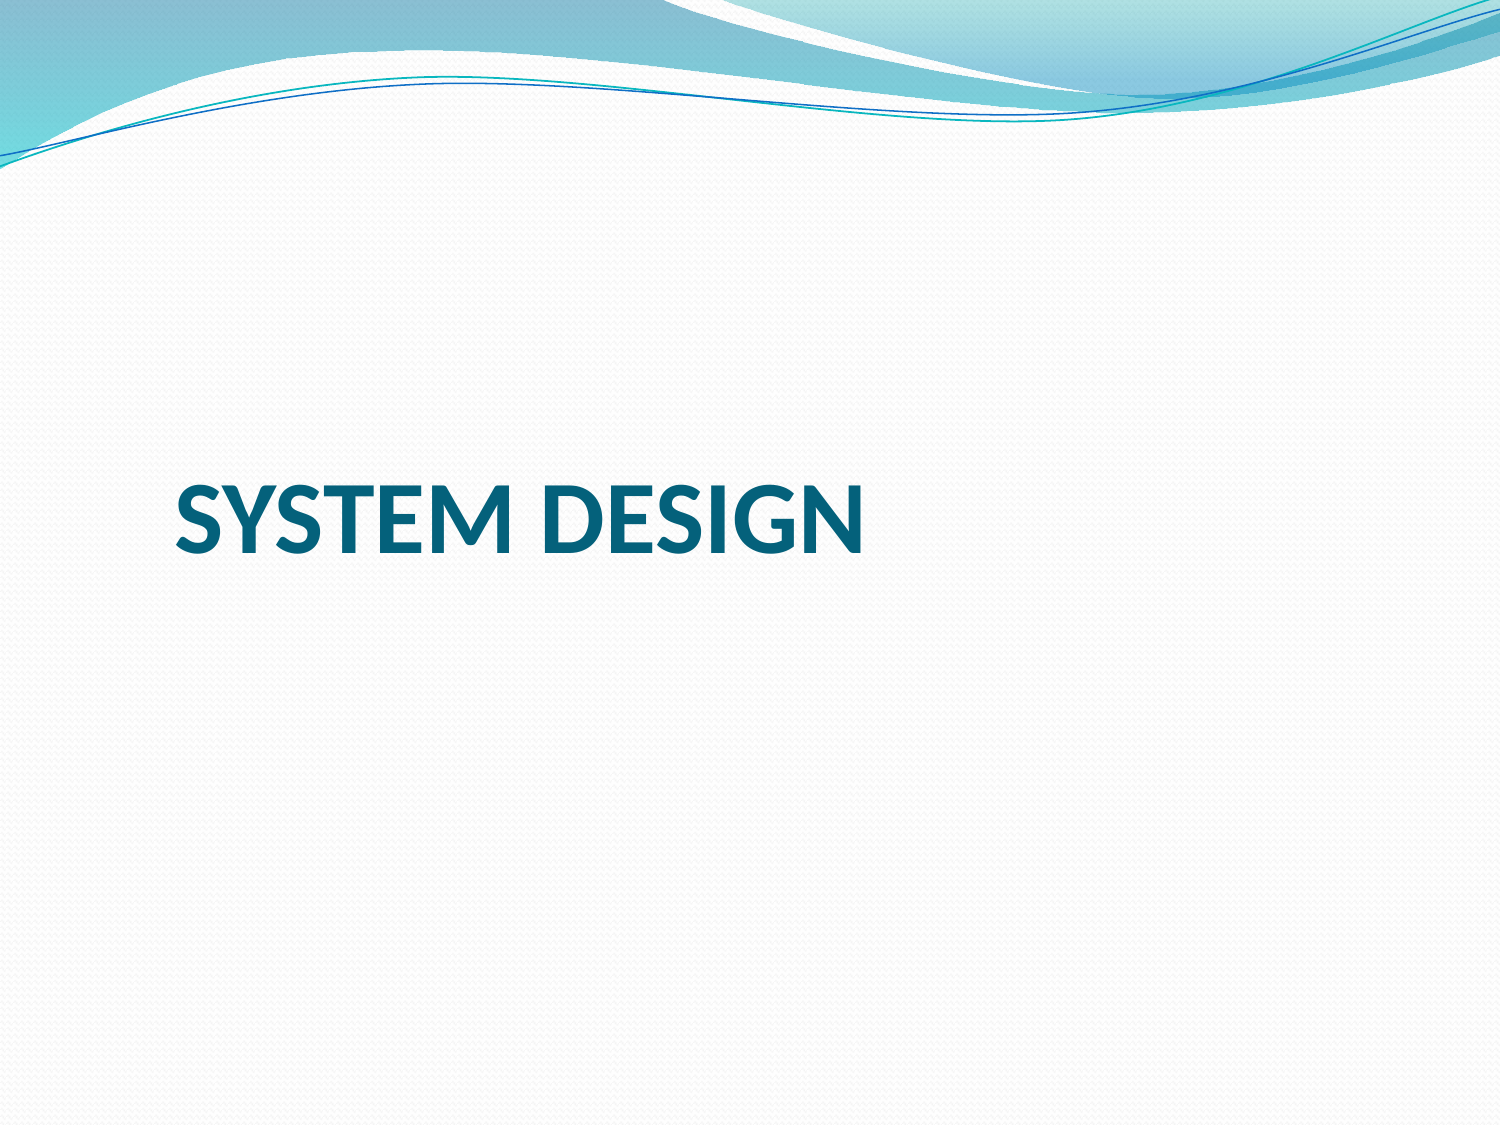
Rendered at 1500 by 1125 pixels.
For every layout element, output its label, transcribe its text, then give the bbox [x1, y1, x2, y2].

title SYSTEM DESIGN [174, 337, 1013, 700]
